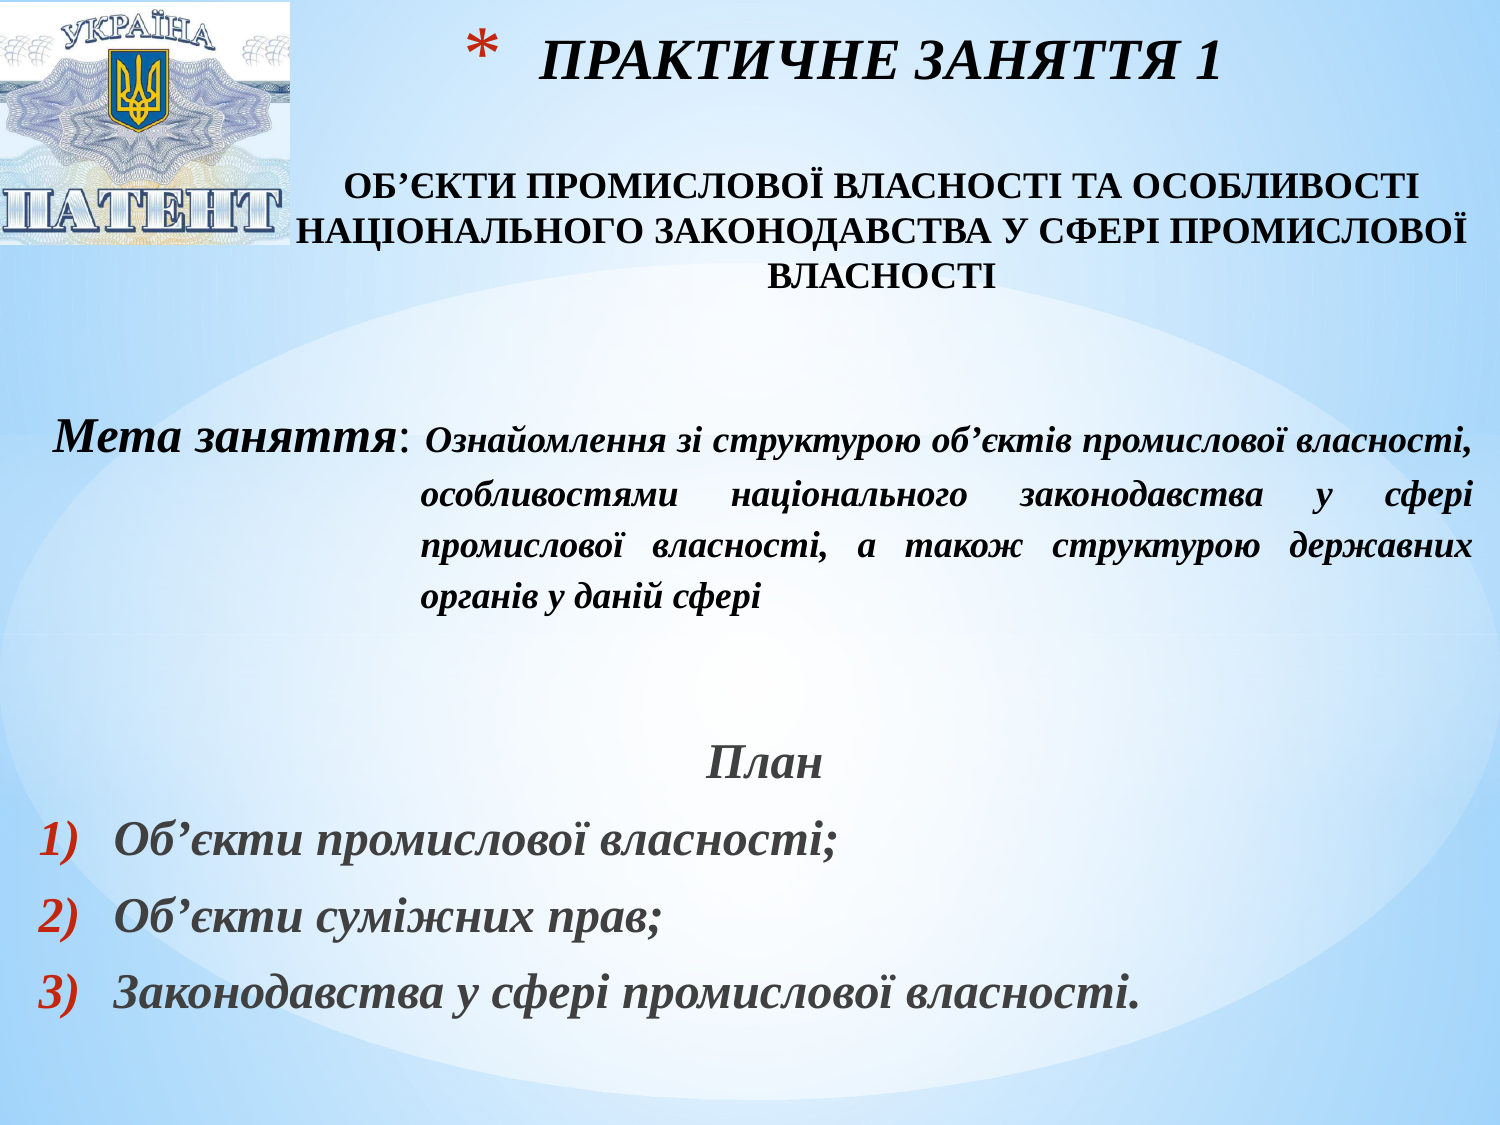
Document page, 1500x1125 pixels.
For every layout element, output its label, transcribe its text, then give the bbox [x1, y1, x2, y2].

text_box План Об’єкти промислової власності; Об’єкти суміжних прав; Законодавства у сфері промислової власності. [23, 721, 1477, 1083]
text_box Мета заняття: Ознайомлення зі структурою об’єктів промислової власності, особливостями національного законодавства у сфері промислової власності, а також структурою державних органів у даній сфері [23, 386, 1500, 624]
picture [0, 2, 290, 245]
title ПРАКТИЧНЕ ЗАНЯТТЯ 1 ОБ’ЄКТИ ПРОМИСЛОВОЇ ВЛАСНОСТІ ТА ОСОБЛИВОСТІ НАЦІОНАЛЬНОГО ЗАКОНОДАВСТВА У СФЕРІ ПРОМИСЛОВОЇ ВЛАСНОСТІ [159, 13, 1500, 339]
